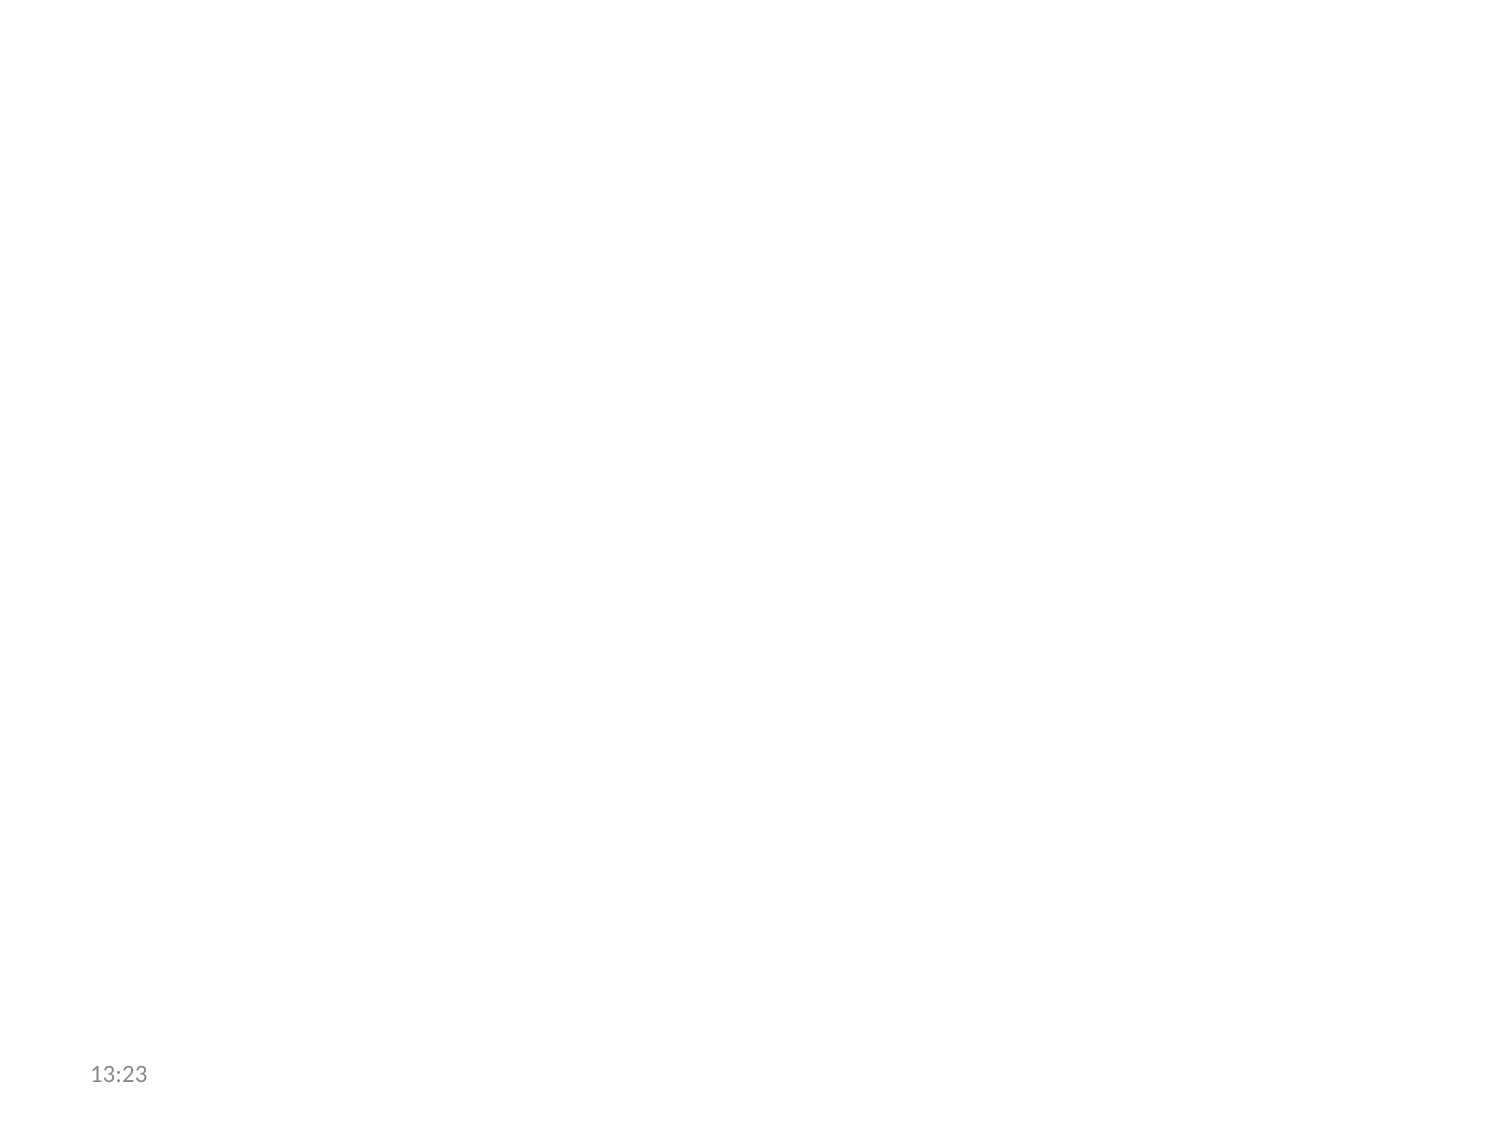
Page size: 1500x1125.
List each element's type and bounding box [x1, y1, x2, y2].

slide_number [75, 1042, 425, 1103]
